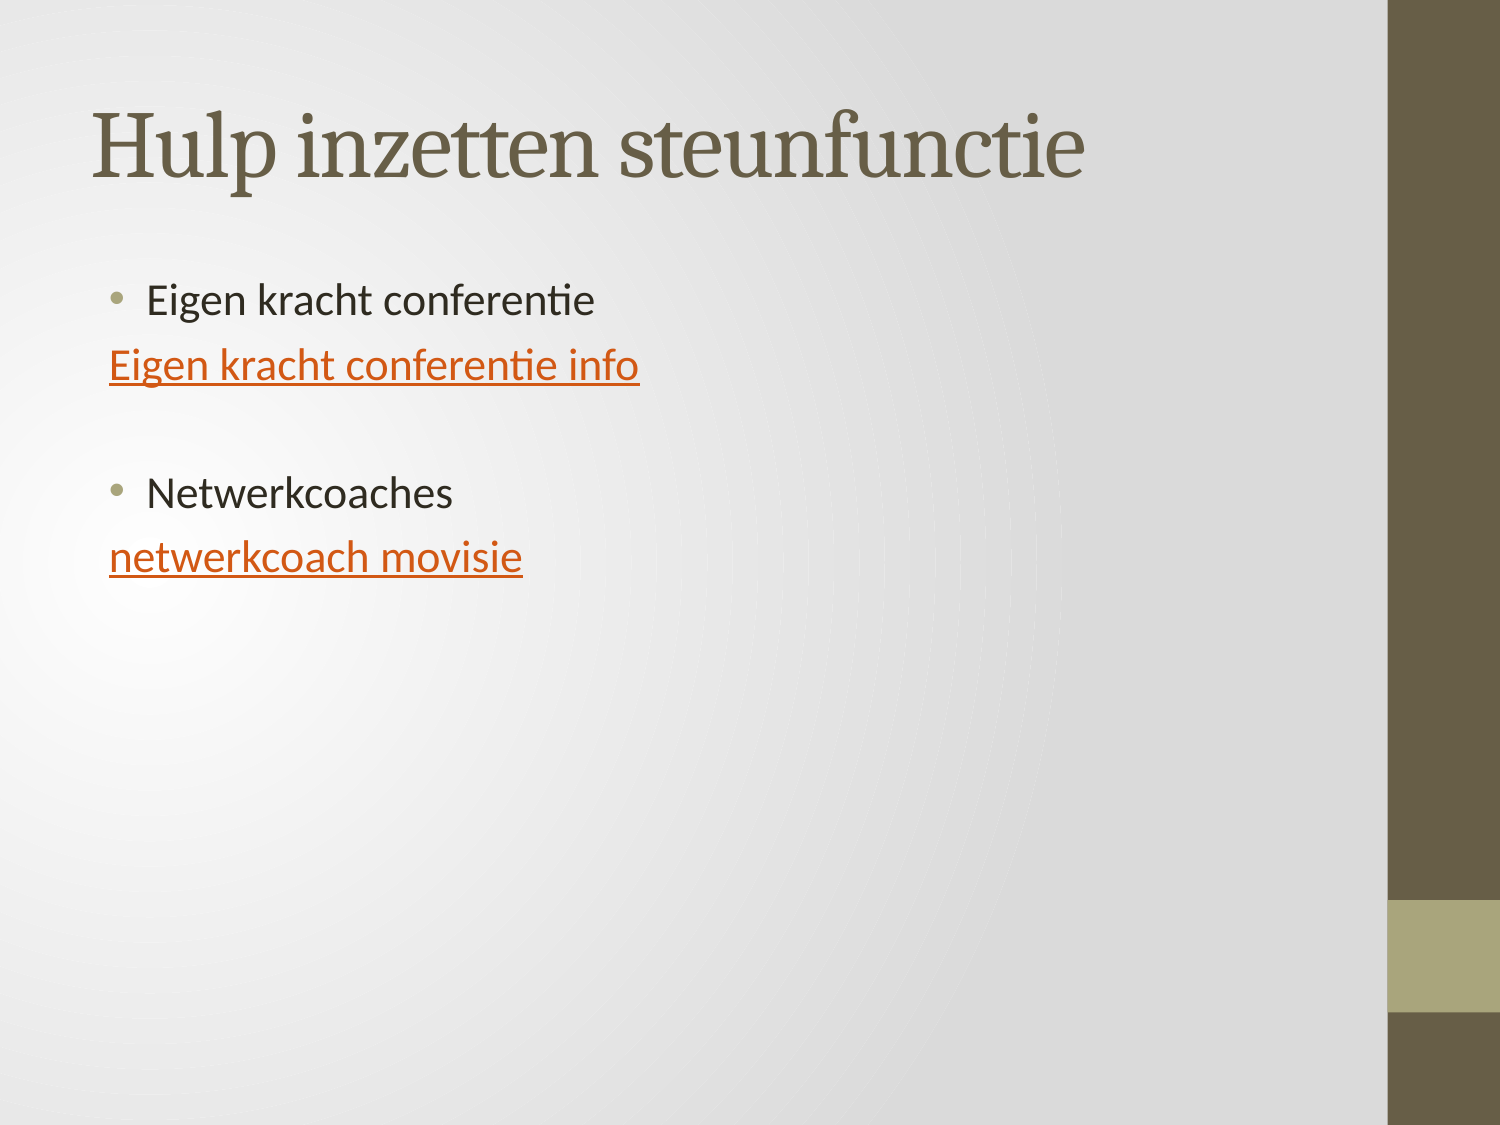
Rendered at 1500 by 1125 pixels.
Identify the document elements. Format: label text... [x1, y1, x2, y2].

list Eigen kracht conferentie Eigen kracht conferentie info Netwerkcoaches netwerkcoach movisie [75, 262, 1325, 1050]
title Hulp inzetten steunfunctie [75, 45, 1325, 233]
